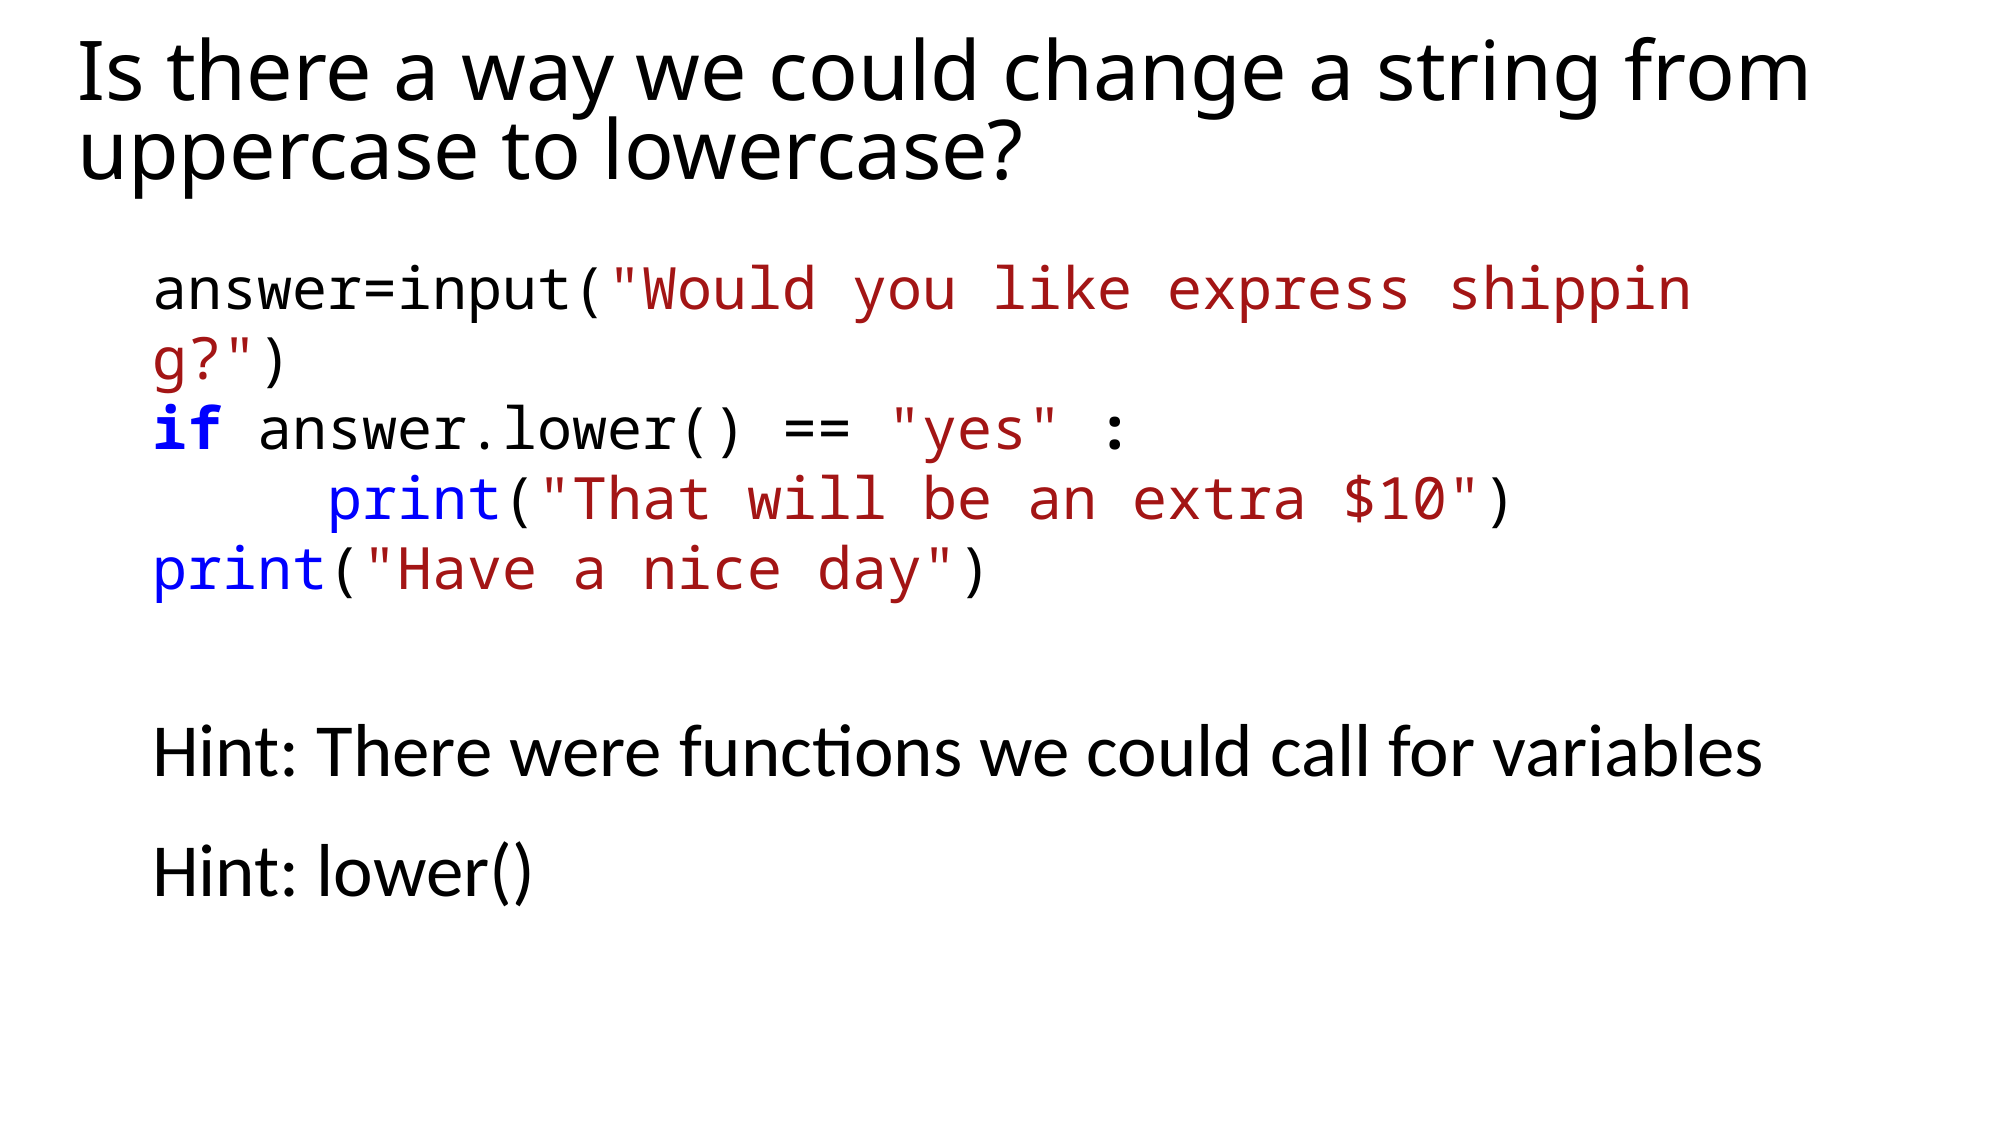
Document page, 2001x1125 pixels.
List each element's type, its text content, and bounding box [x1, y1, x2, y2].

text_box Hint: There were functions we could call for variables [137, 694, 1800, 800]
text_box Hint: lower() [137, 813, 1800, 919]
title Is there a way we could change a string from uppercase to lowercase? [62, 29, 1953, 205]
text_box answer=input("Would you like express shipping?") if answer.lower() == "yes" : print("That will be an extra $10") print("Have a nice day") [137, 243, 1740, 609]
